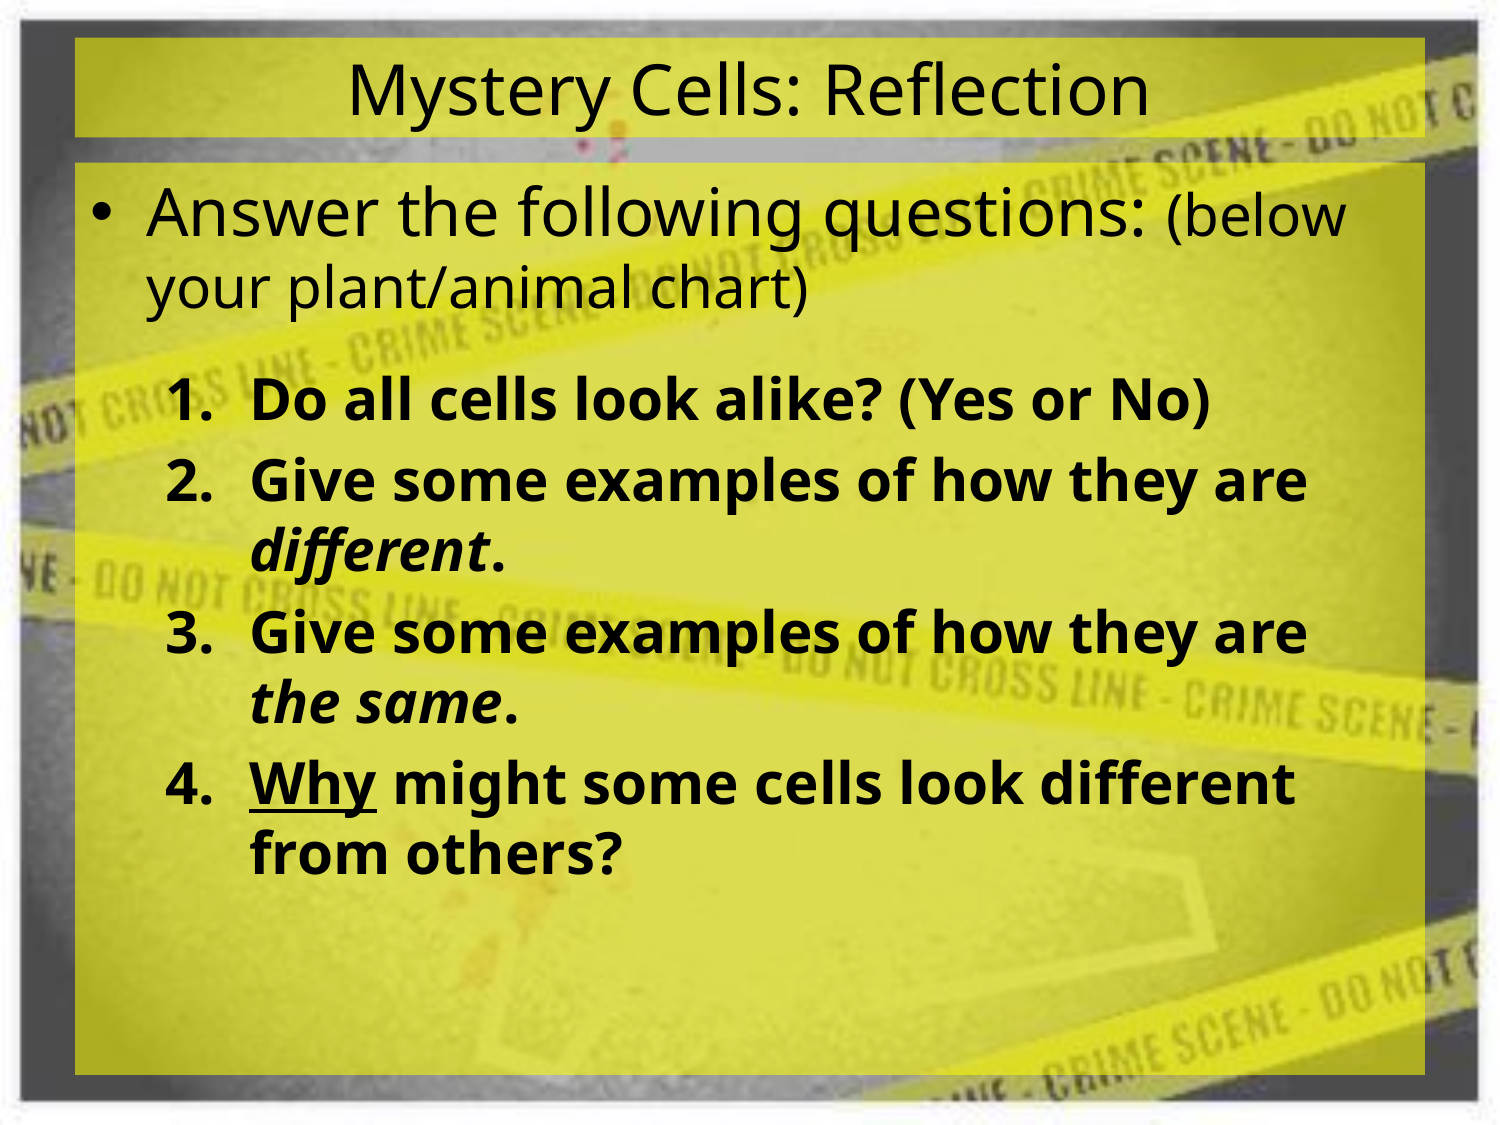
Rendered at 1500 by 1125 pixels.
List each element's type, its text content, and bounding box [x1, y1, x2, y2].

picture [0, 0, 1500, 1125]
list Answer the following questions: (below your plant/animal chart) Do all cells look alike? (Yes or No) Give some examples of how they are different. Give some examples of how they are the same. Why might some cells look different from others? [75, 162, 1425, 1075]
text_box Mystery Cells: Reflection [74, 37, 1425, 138]
